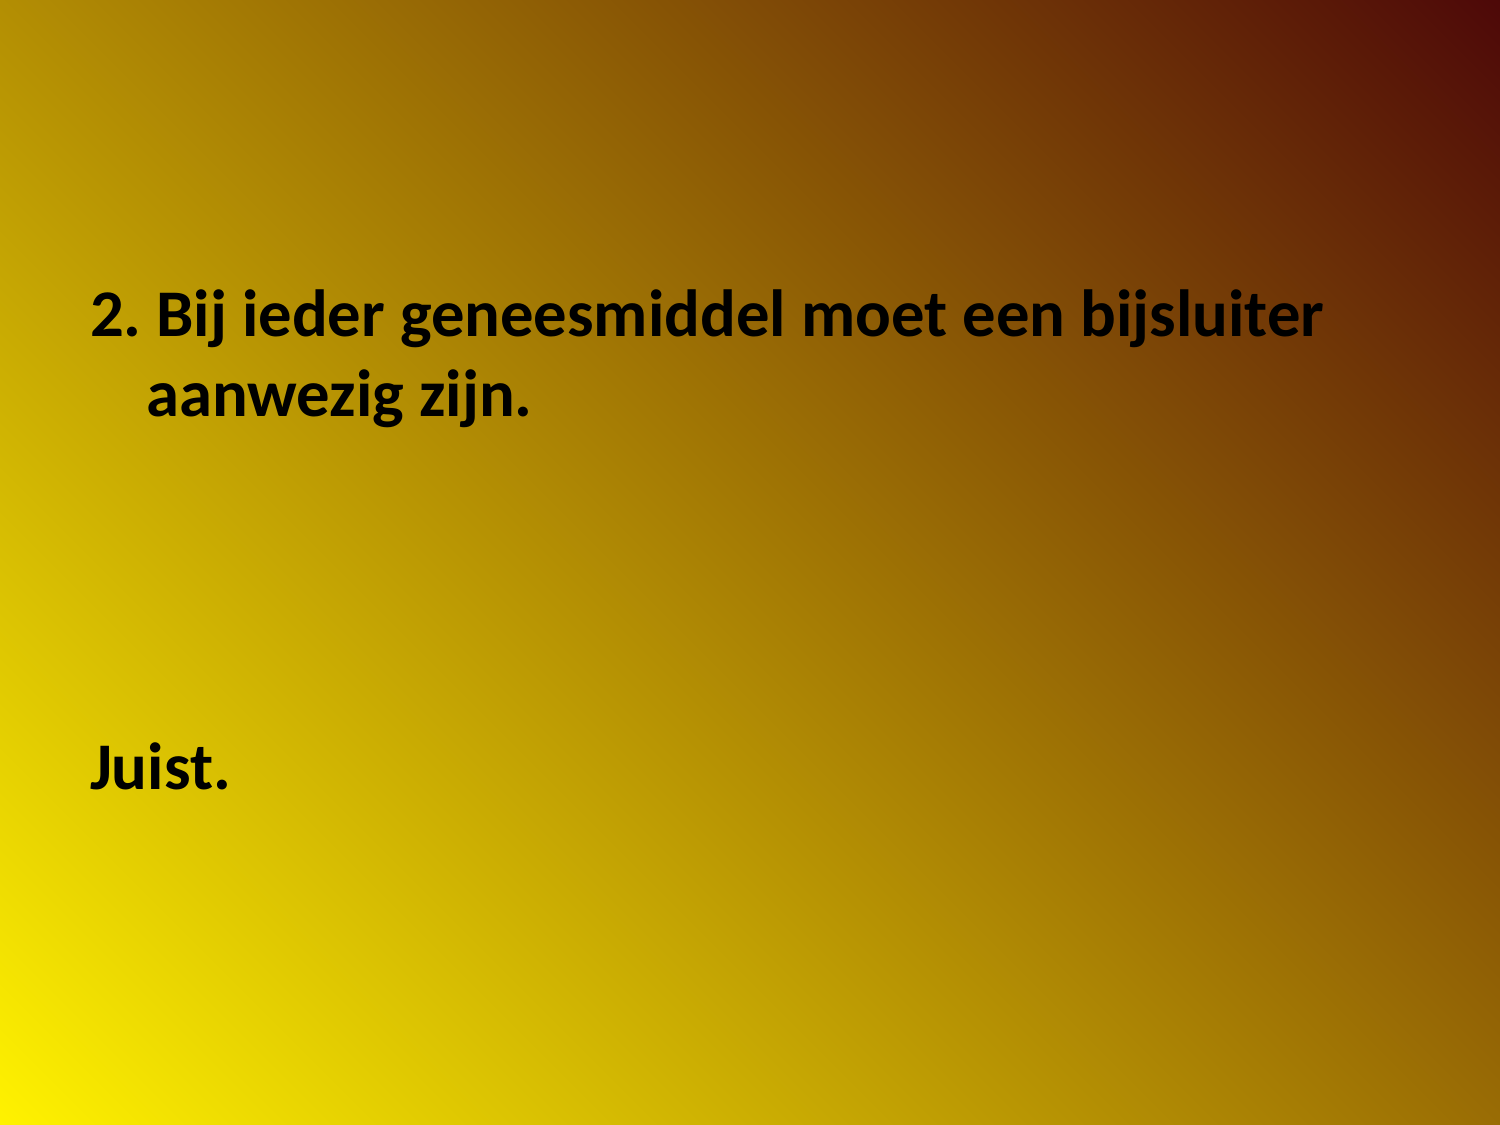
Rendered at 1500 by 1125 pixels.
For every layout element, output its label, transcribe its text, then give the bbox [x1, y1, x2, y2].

list 2. Bij ieder geneesmiddel moet een bijsluiter aanwezig zijn. Juist. [75, 262, 1425, 1005]
